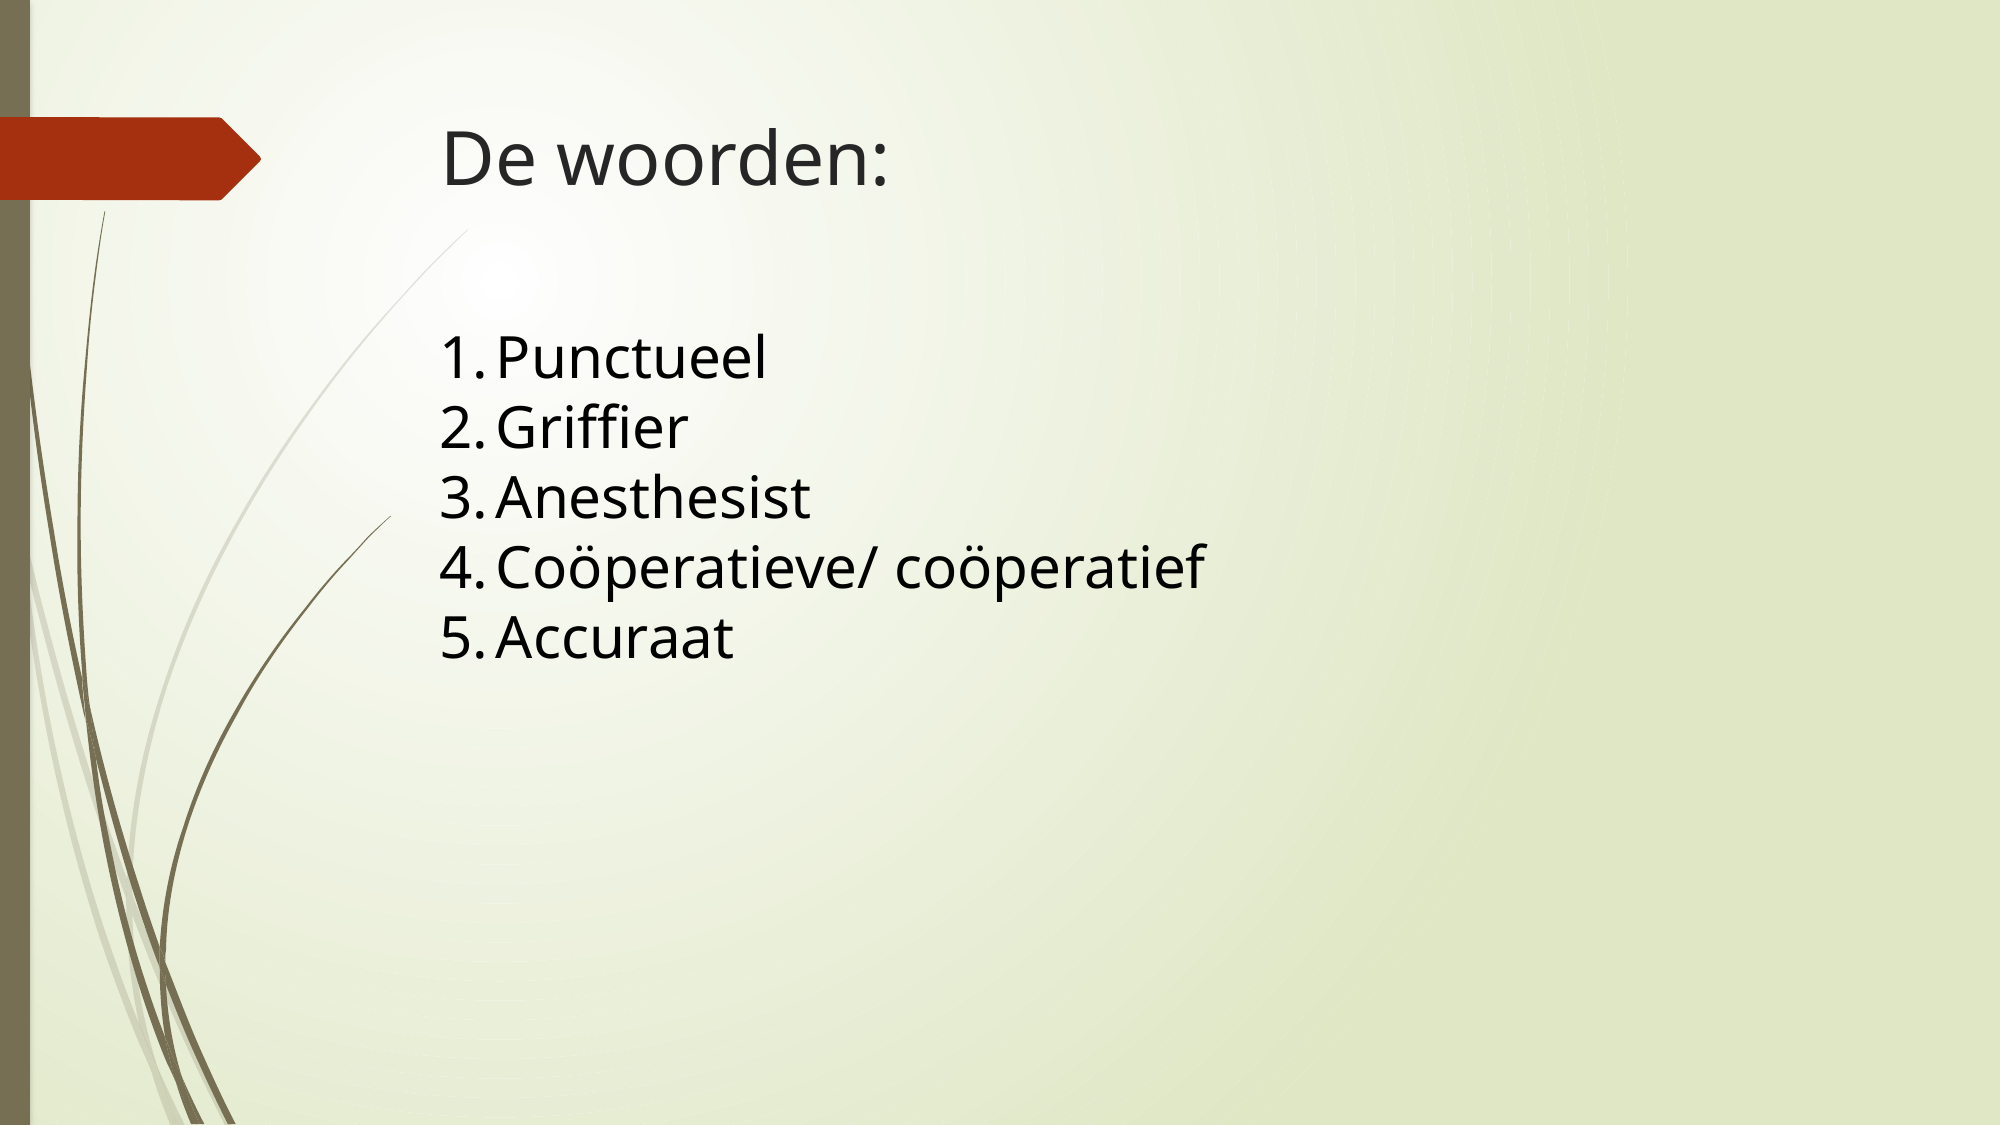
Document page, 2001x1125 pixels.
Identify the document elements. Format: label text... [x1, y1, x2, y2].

text_box Punctueel Griffier Anesthesist Coöperatieve/ coöperatief Accuraat [424, 312, 1467, 678]
title De woorden: [425, 102, 1888, 313]
list [424, 350, 1888, 970]
